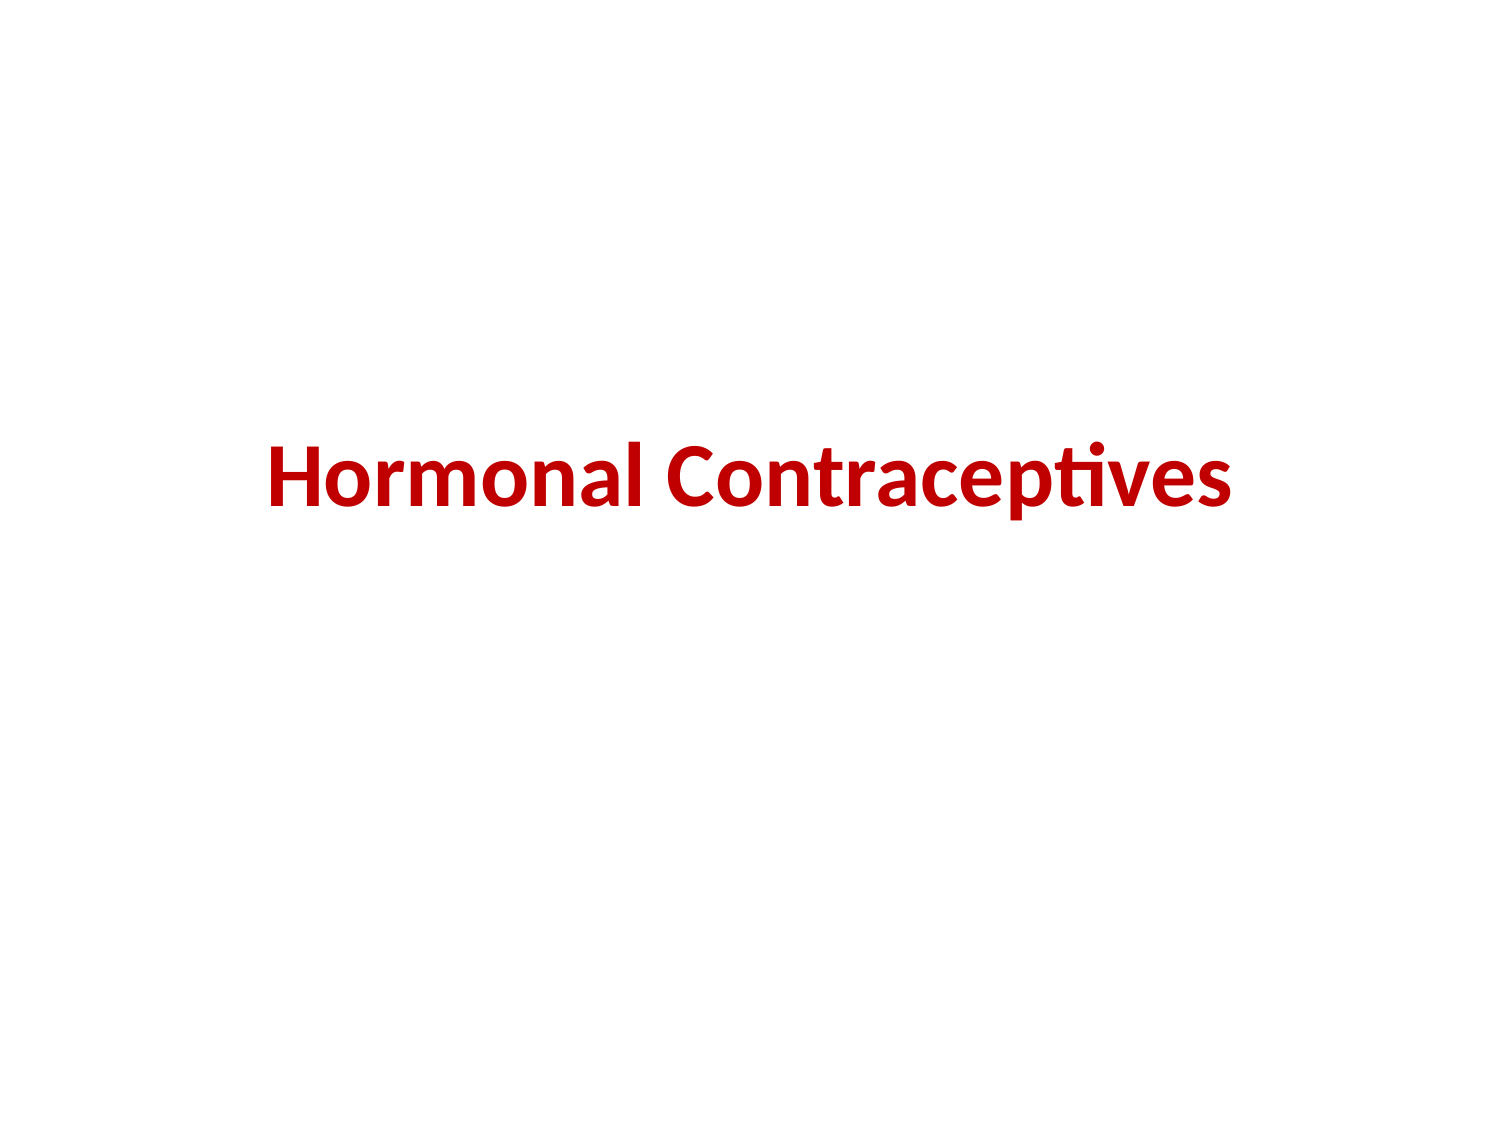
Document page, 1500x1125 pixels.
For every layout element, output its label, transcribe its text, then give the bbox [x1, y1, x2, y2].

title Hormonal Contraceptives [112, 349, 1388, 591]
